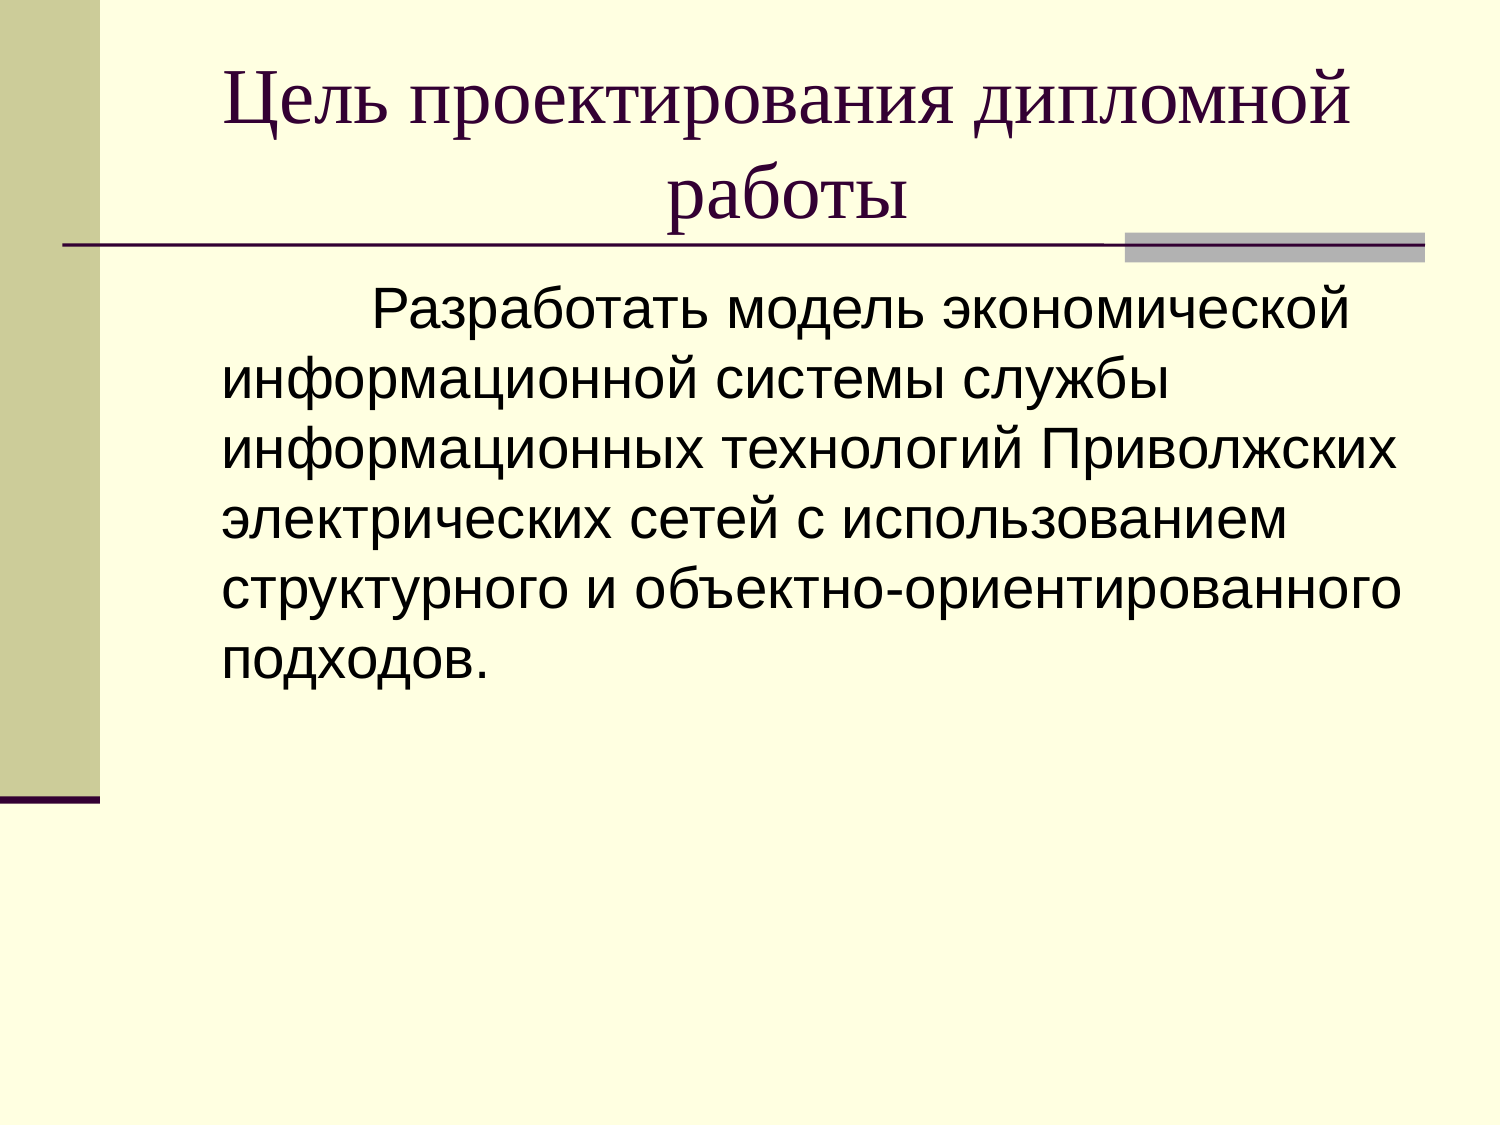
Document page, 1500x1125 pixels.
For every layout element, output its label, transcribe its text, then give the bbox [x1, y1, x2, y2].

title Цель проектирования дипломной работы [150, 45, 1425, 234]
list Разработать модель экономической информационной системы службы информационных технологий Приволжских электрических сетей с использованием структурного и объектно-ориентированного подходов. [150, 262, 1425, 1006]
